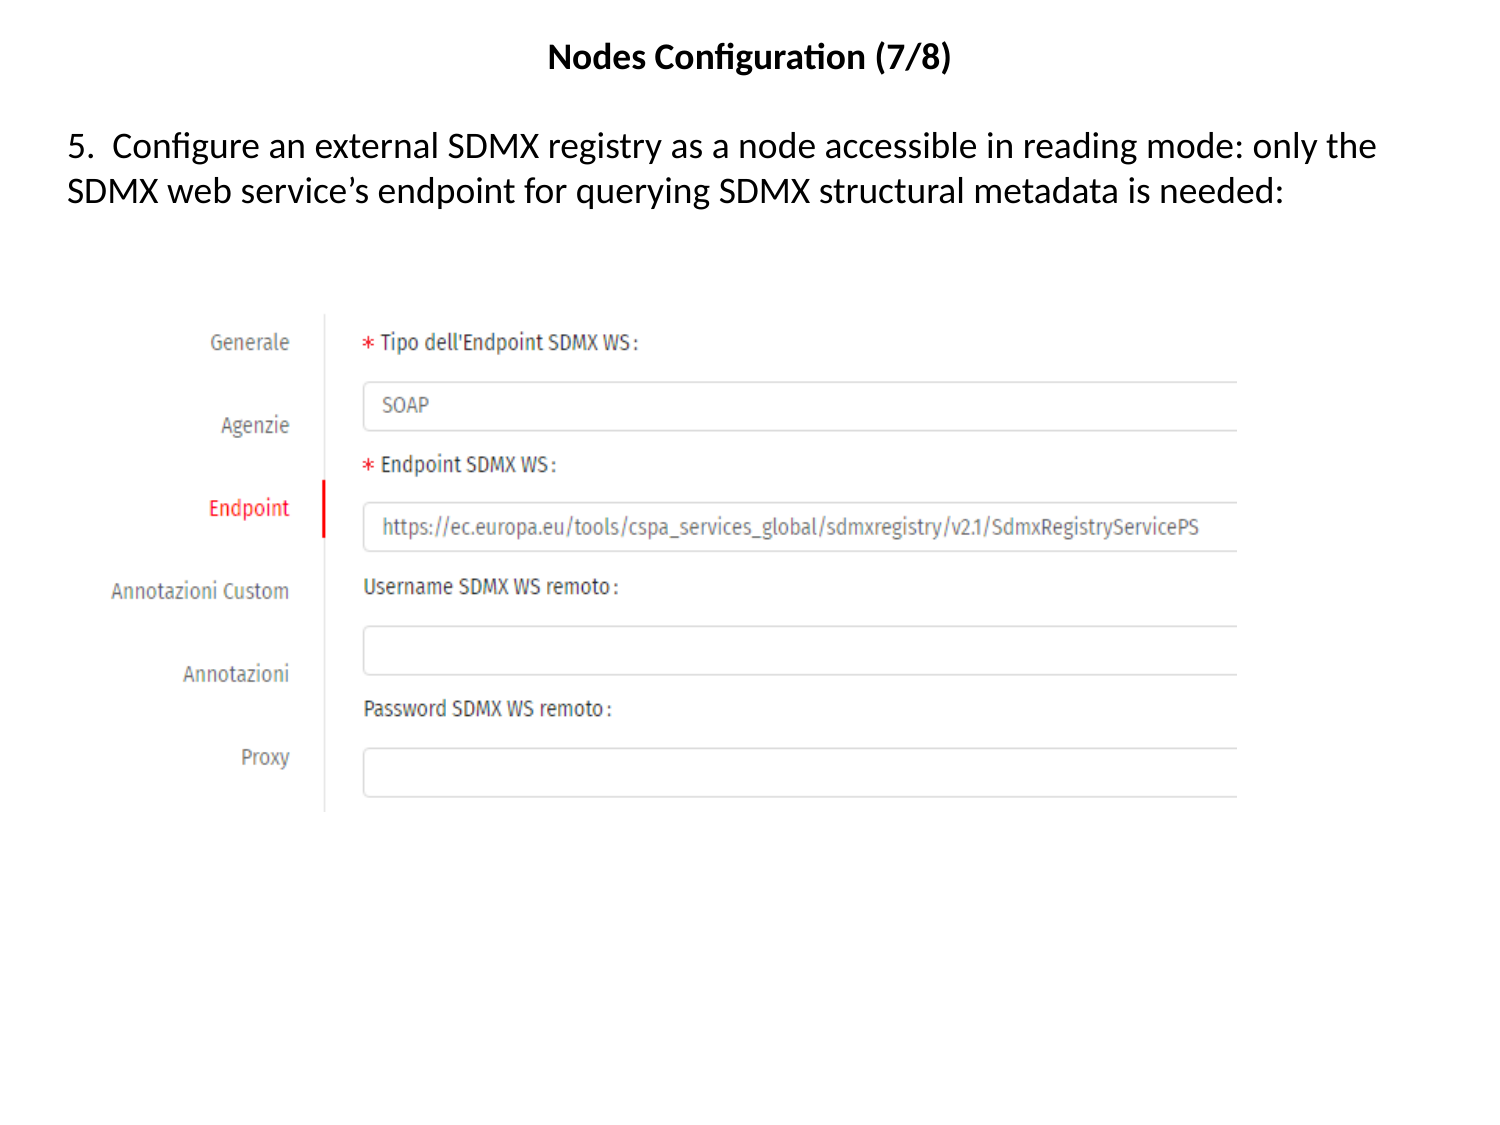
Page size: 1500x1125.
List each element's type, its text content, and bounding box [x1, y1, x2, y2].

text_box 5. Configure an external SDMX registry as a node accessible in reading mode: only the SDMX web service’s endpoint for querying SDMX structural metadata is needed: [52, 113, 1447, 984]
text_box Nodes Configuration (7/8) [53, 24, 1447, 84]
picture [88, 293, 1238, 812]
